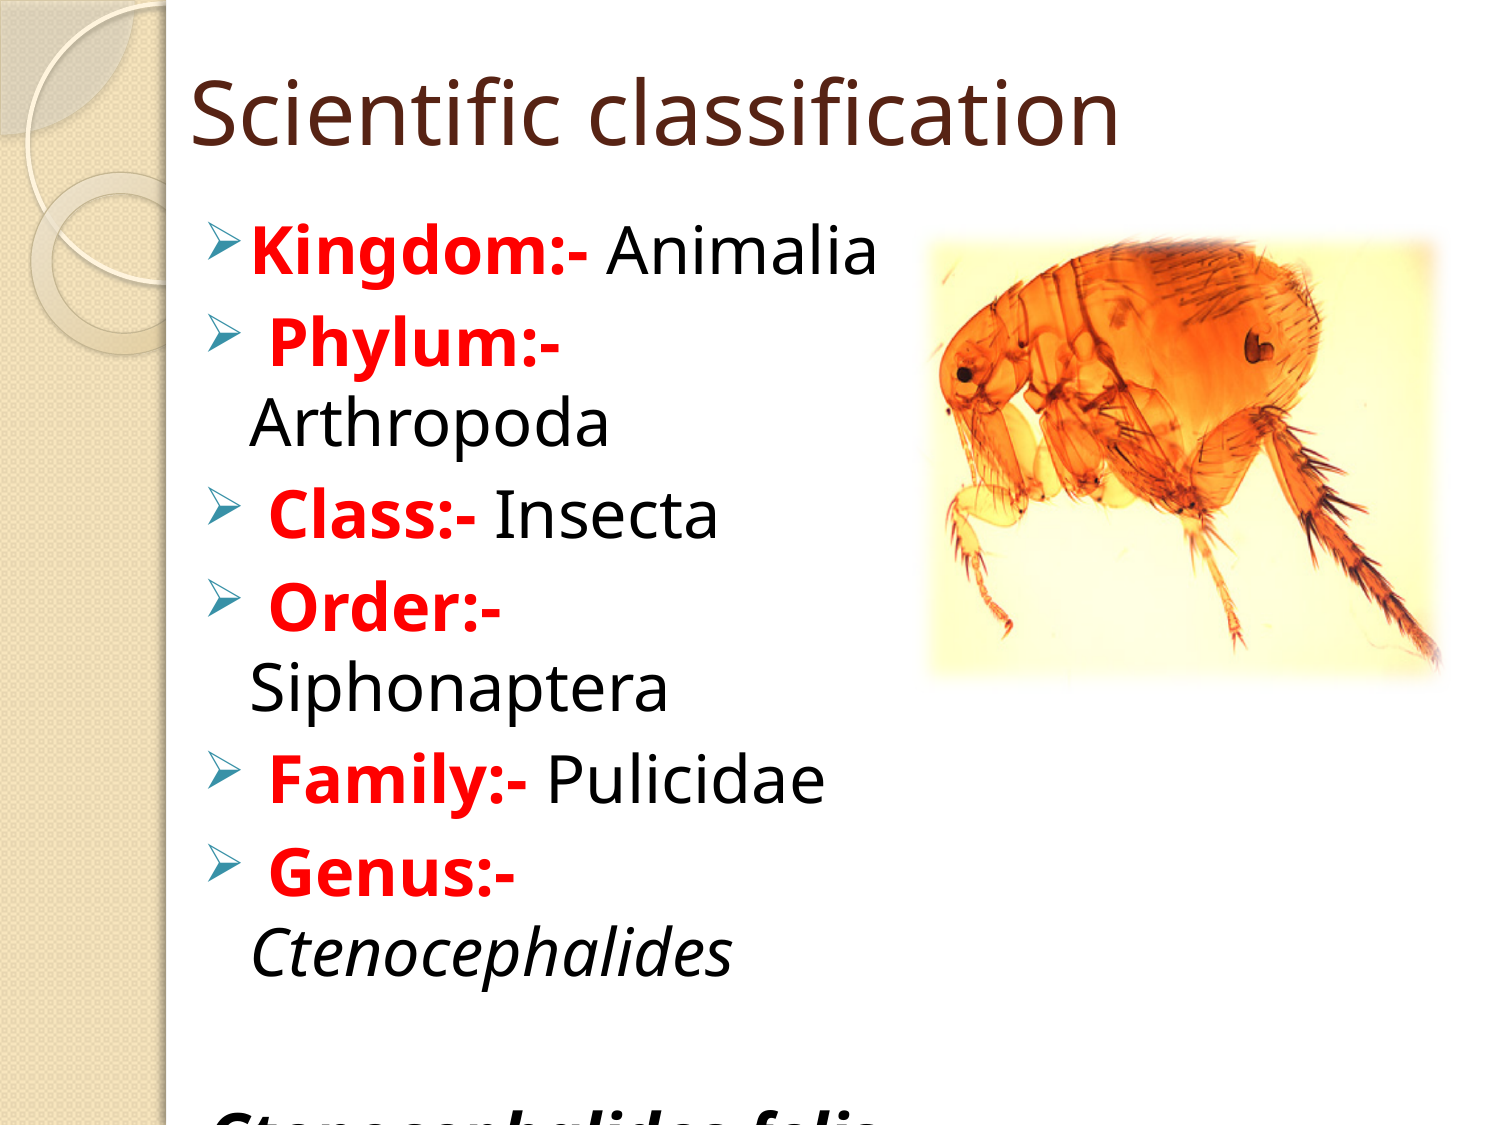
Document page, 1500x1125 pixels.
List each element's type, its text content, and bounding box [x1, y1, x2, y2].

picture [912, 224, 1451, 694]
list Kingdom:- Animalia Phylum:- Arthropoda Class:- Insecta Order:- Siphonaptera Family:- Pulicidae Genus:- Ctenocephalides Ctenocephalides felis [174, 200, 900, 1063]
title Scientific classification [174, 45, 1275, 175]
